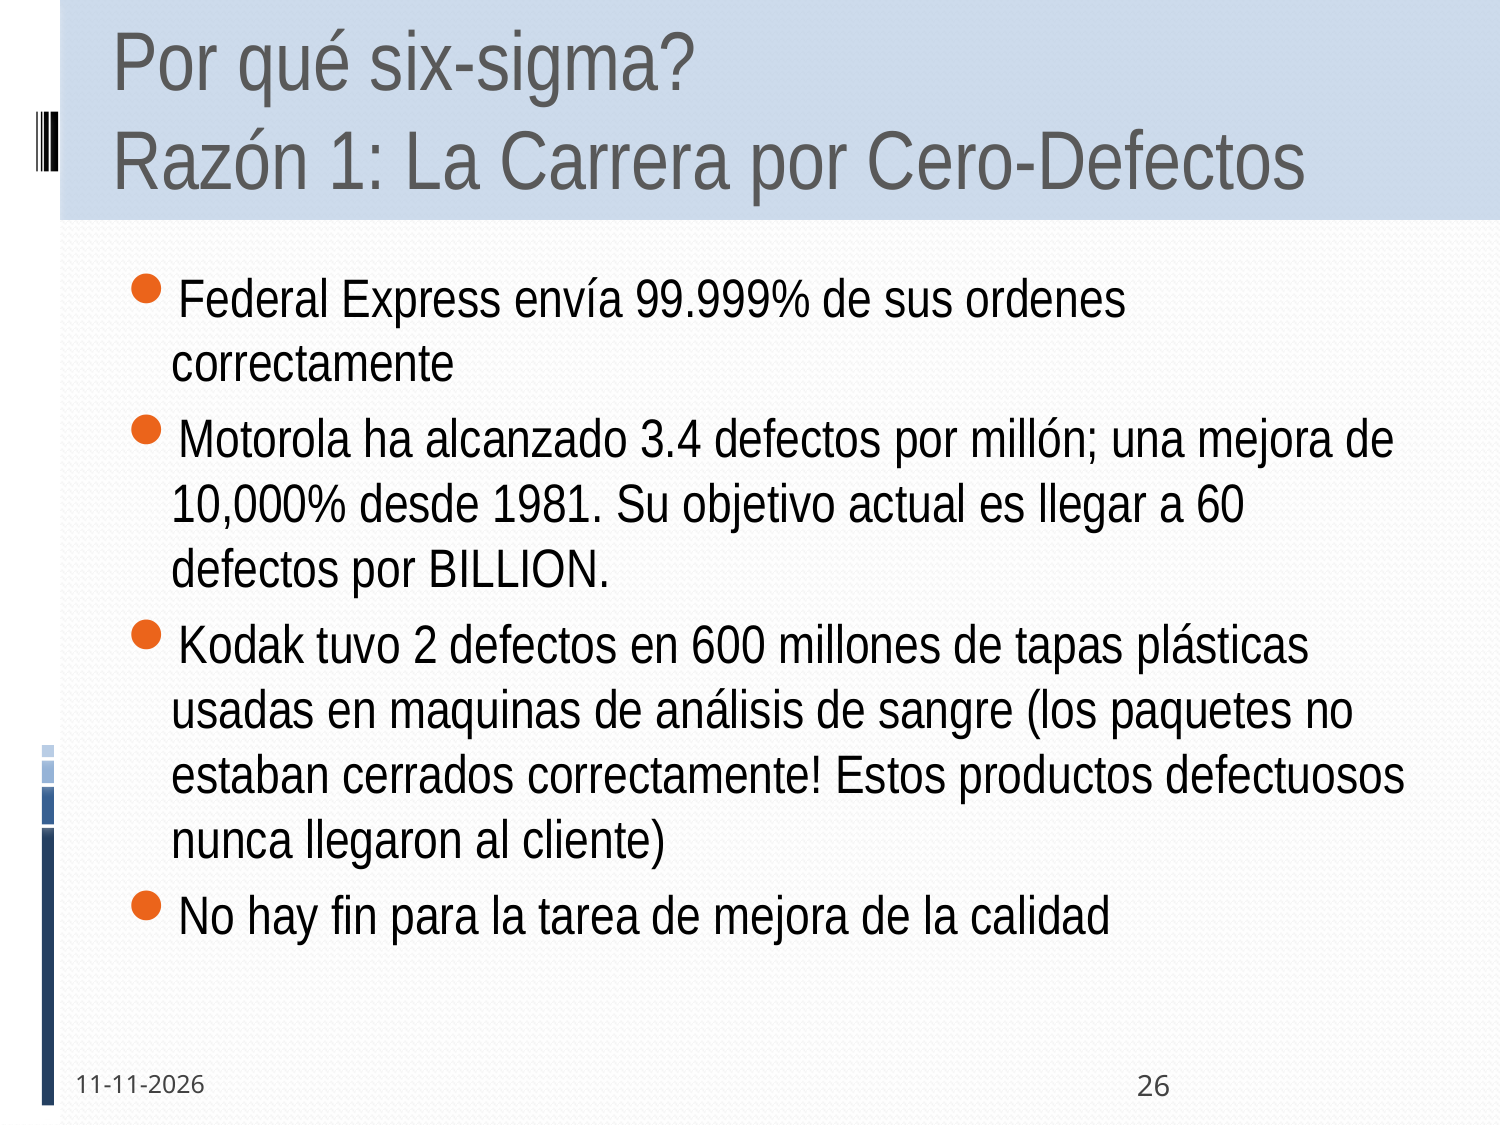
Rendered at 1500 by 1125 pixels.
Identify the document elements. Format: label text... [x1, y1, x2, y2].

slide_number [75, 1042, 243, 1103]
list Federal Express envía 99.999% de sus ordenes correctamente Motorola ha alcanzado 3.4 defectos por millón; una mejora de 10,000% desde 1981. Su objetivo actual es llegar a 60 defectos por BILLION. Kodak tuvo 2 defectos en 600 millones de tapas plásticas usadas en maquinas de análisis de sangre (los paquetes no estaban cerrados correctamente! Estos productos defectuosos nunca llegaron al cliente) No hay fin para la tarea de mejora de la calidad [111, 255, 1436, 1038]
slide_number 26 [1045, 1046, 1171, 1107]
title Por qué six-sigma? Razón 1: La Carrera por Cero-Defectos [111, 18, 1436, 207]
